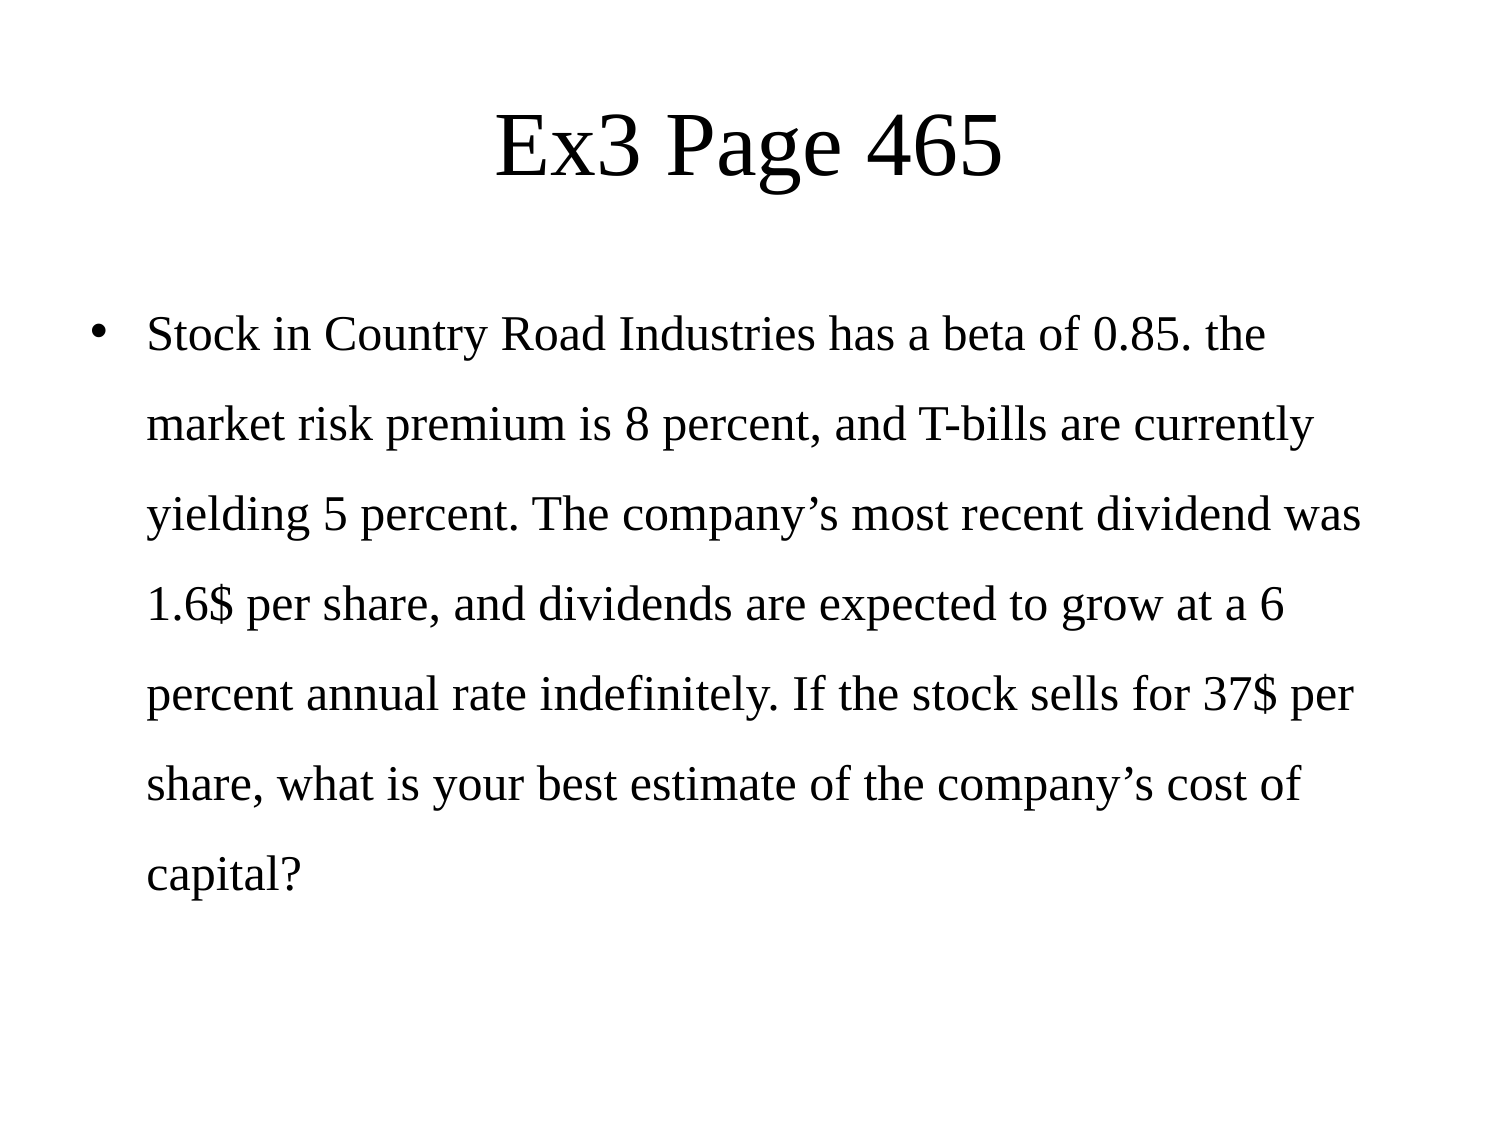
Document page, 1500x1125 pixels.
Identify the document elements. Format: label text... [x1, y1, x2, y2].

list Stock in Country Road Industries has a beta of 0.85. the market risk premium is 8 percent, and T-bills are currently yielding 5 percent. The company’s most recent dividend was 1.6$ per share, and dividends are expected to grow at a 6 percent annual rate indefinitely. If the stock sells for 37$ per share, what is your best estimate of the company’s cost of capital? [75, 262, 1425, 1005]
title Ex3 Page 465 [75, 45, 1425, 233]
